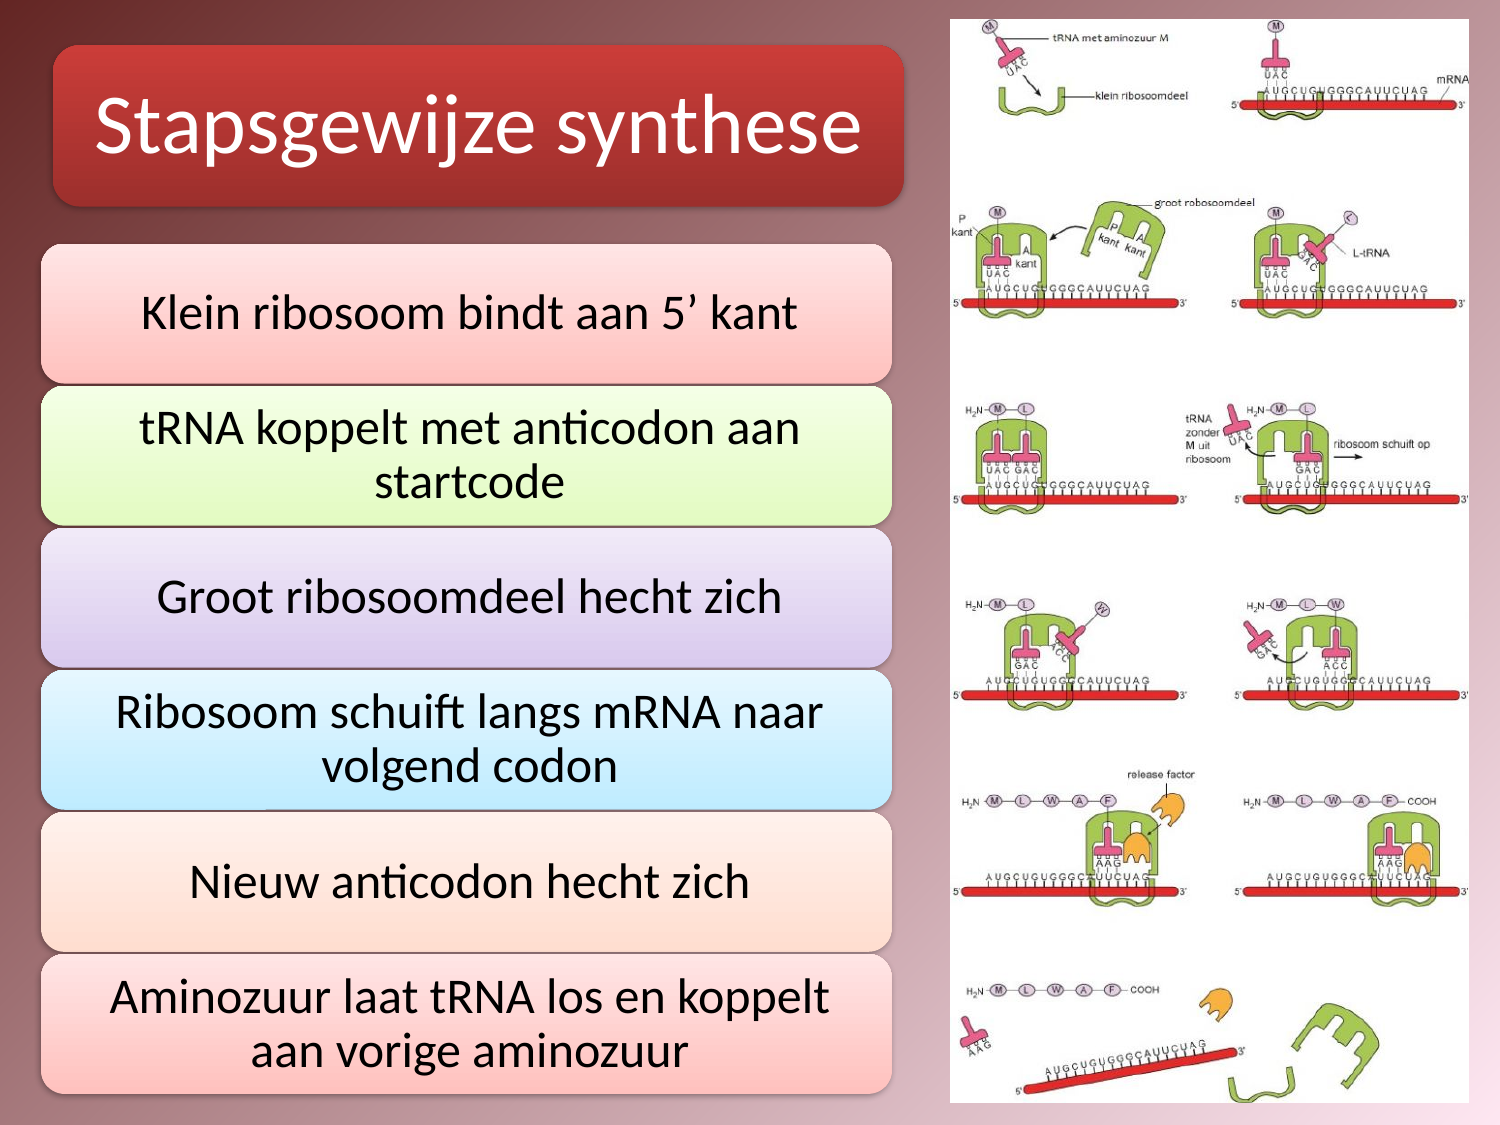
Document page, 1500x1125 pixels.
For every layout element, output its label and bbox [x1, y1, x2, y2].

text_box [52, 19, 904, 233]
list [40, 243, 892, 1095]
picture [950, 19, 1469, 1103]
